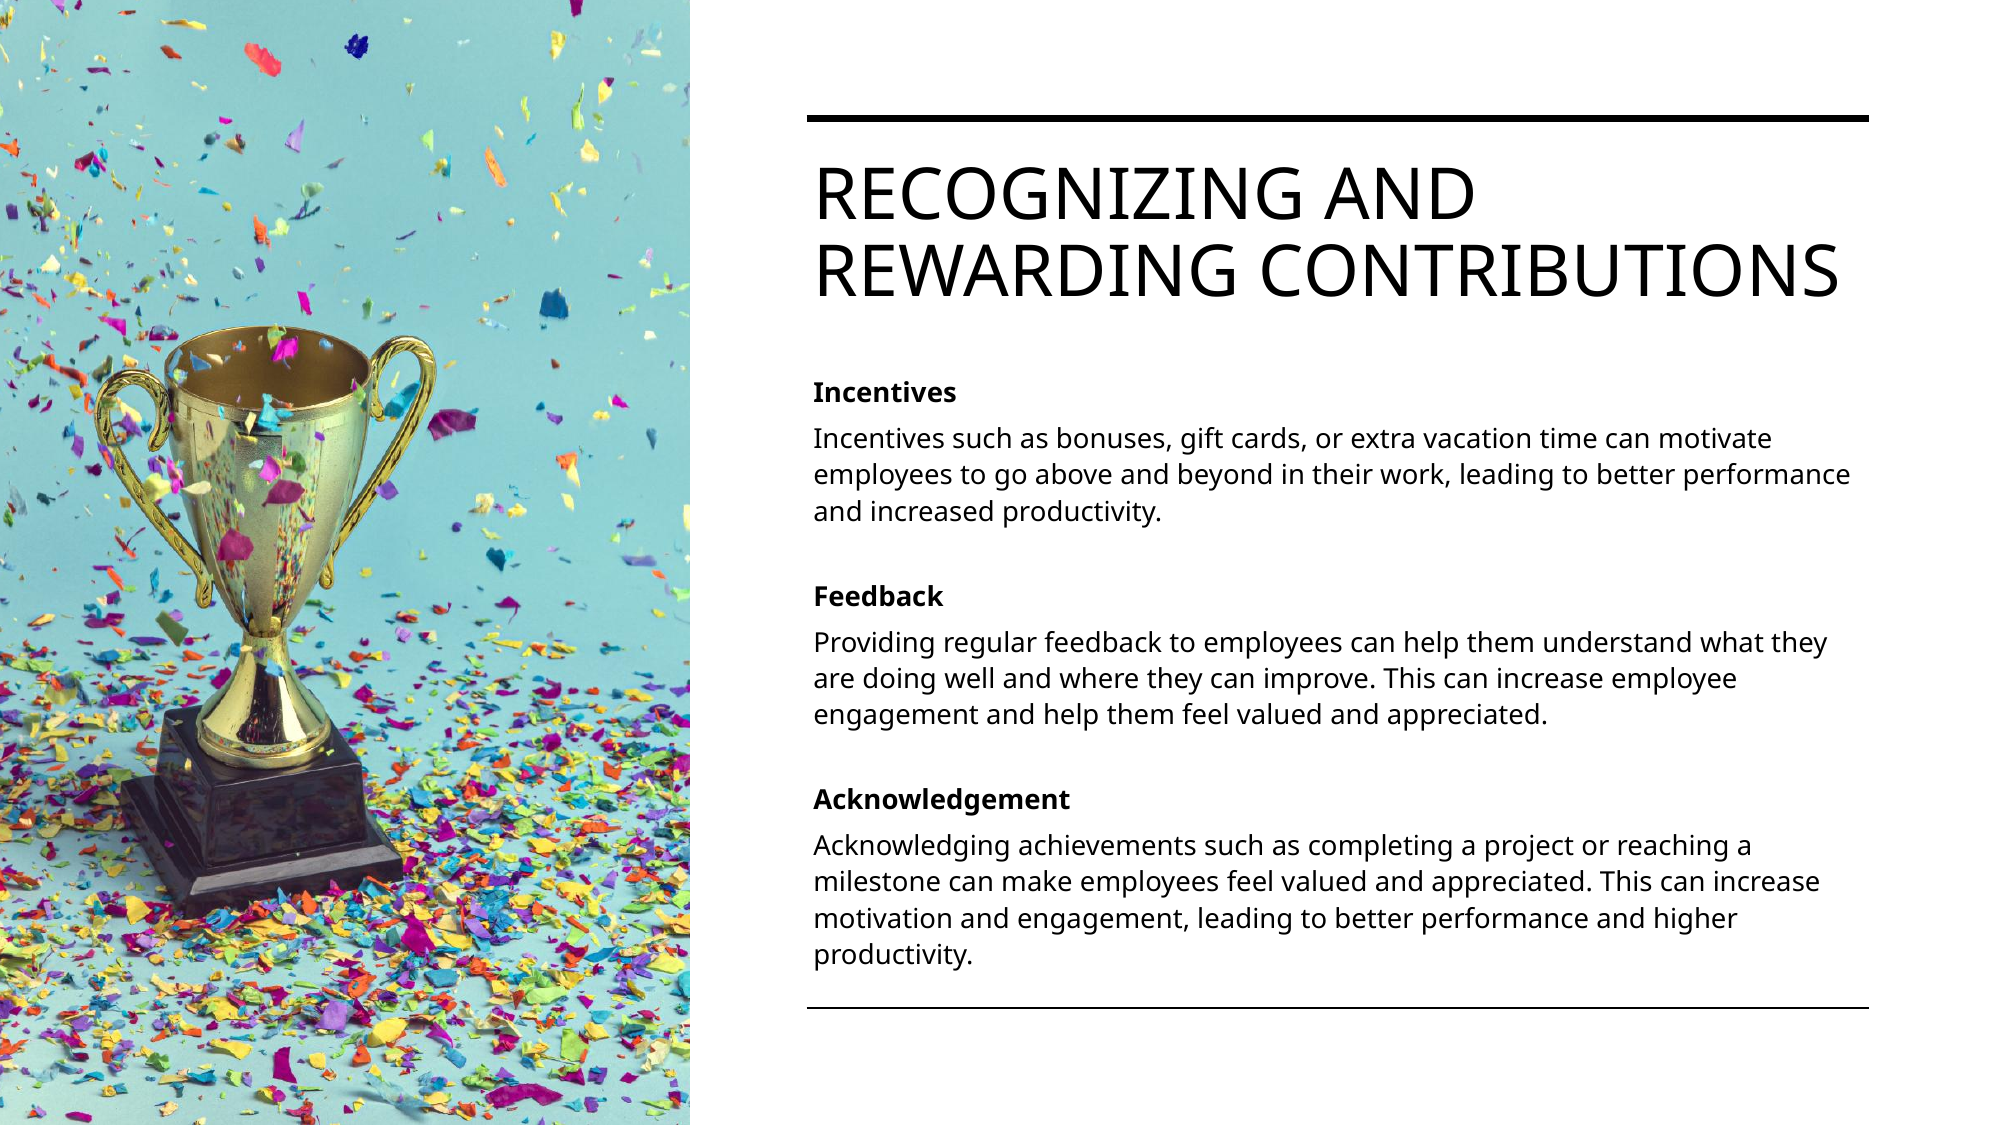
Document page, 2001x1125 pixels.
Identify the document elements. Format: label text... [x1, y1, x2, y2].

text_box [690, 0, 2000, 1125]
list Incentives Incentives such as bonuses, gift cards, or extra vacation time can motivate employees to go above and beyond in their work, leading to better performance and increased productivity. Feedback Providing regular feedback to employees can help them understand what they are doing well and where they can improve. This can increase employee engagement and help them feel valued and appreciated. Acknowledgement Acknowledging achievements such as completing a project or reaching a milestone can make employees feel valued and appreciated. This can increase motivation and engagement, leading to better performance and higher productivity. [798, 364, 1886, 978]
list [0, 0, 690, 1125]
title Recognizing and Rewarding Contributions [798, 149, 1886, 364]
